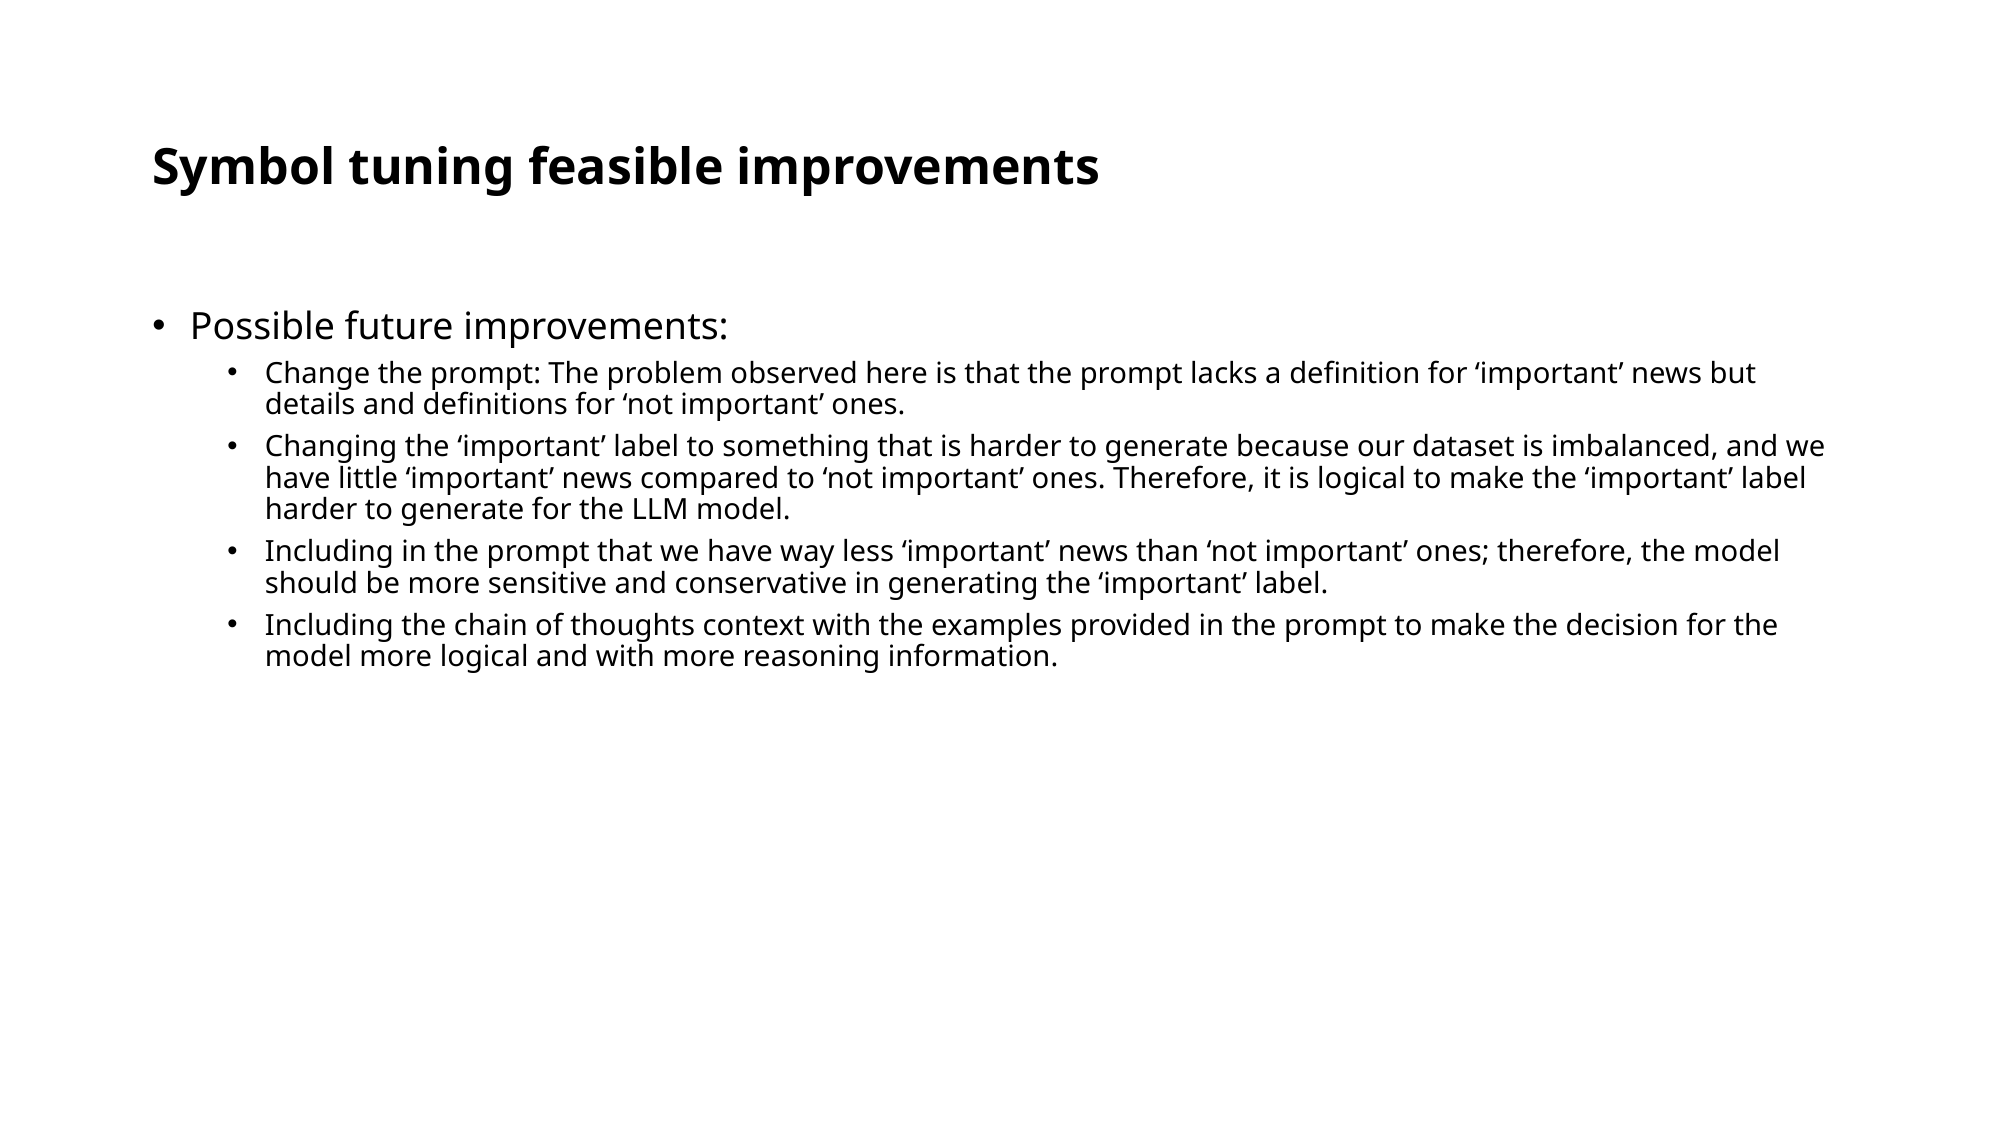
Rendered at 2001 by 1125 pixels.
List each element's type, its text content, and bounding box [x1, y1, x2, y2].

title Symbol tuning feasible improvements [137, 59, 1863, 278]
list Possible future improvements: Change the prompt: The problem observed here is that the prompt lacks a definition for ‘important’ news but details and definitions for ‘not important’ ones. Changing the ‘important’ label to something that is harder to generate because our dataset is imbalanced, and we have little ‘important’ news compared to ‘not important’ ones. Therefore, it is logical to make the ‘important’ label harder to generate for the LLM model. Including in the prompt that we have way less ‘important’ news than ‘not important’ ones; therefore, the model should be more sensitive and conservative in generating the ‘important’ label. Including the chain of thoughts context with the examples provided in the prompt to make the decision for the model more logical and with more reasoning information. [137, 299, 1863, 1014]
